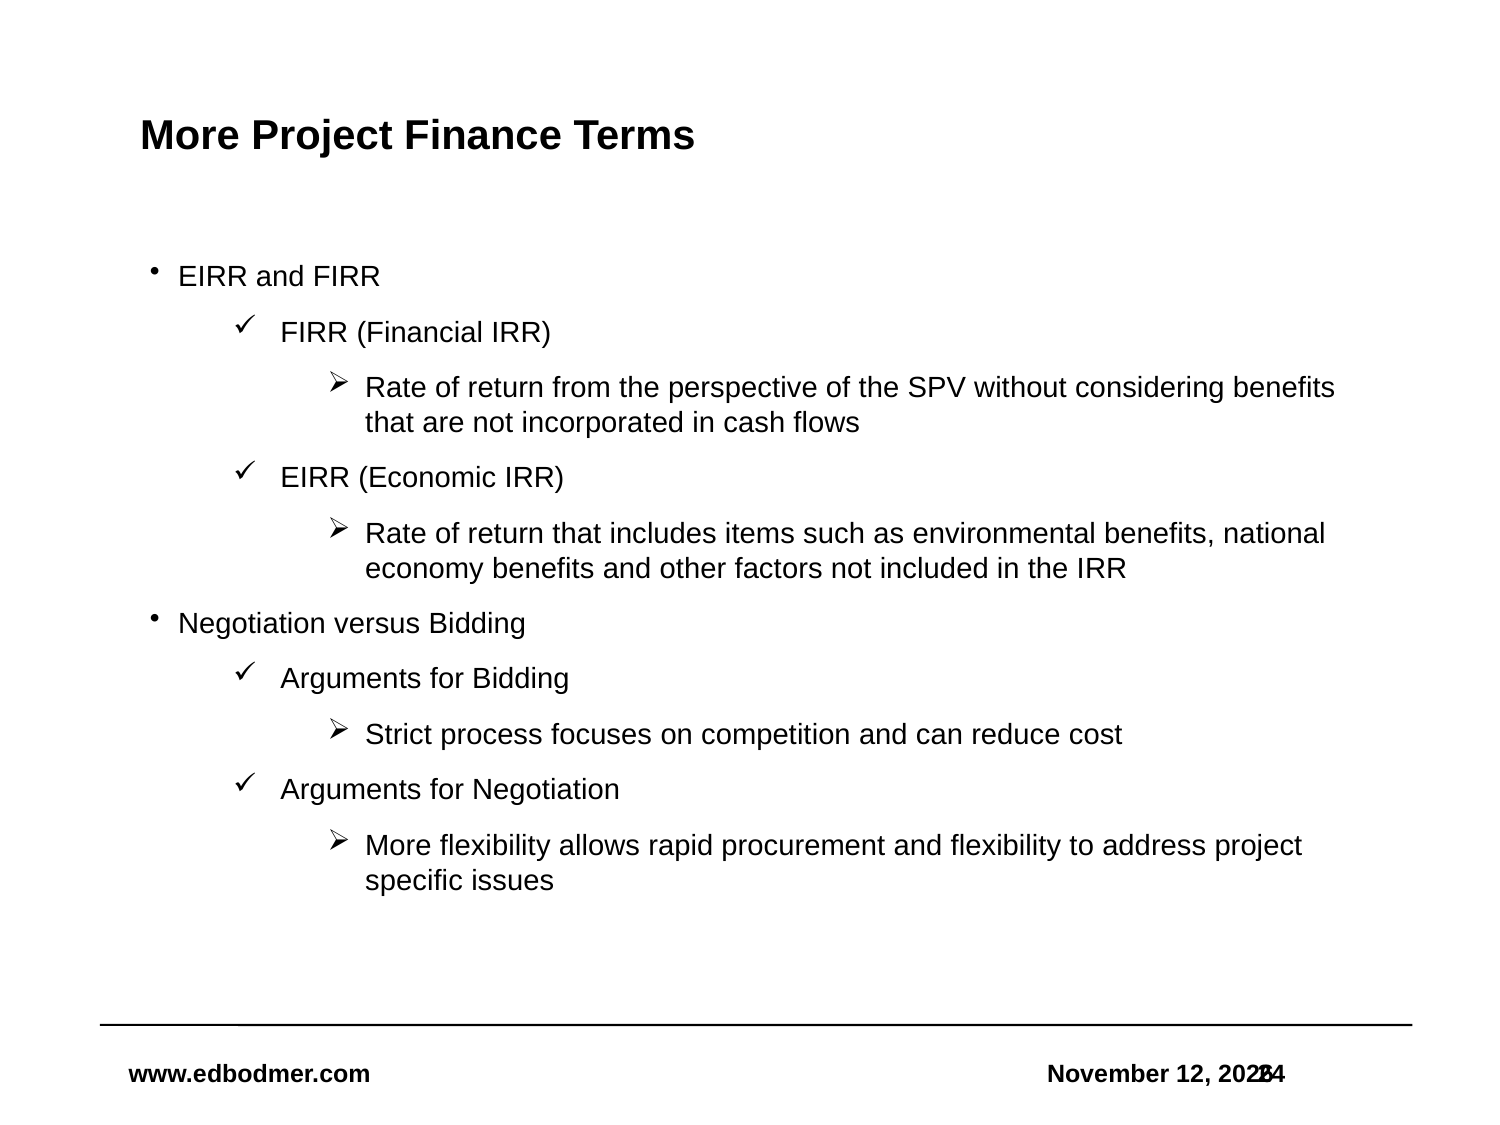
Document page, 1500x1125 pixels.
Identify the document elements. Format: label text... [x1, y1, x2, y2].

title More Project Finance Terms [124, 99, 1288, 226]
list EIRR and FIRR FIRR (Financial IRR) Rate of return from the perspective of the SPV without considering benefits that are not incorporated in cash flows EIRR (Economic IRR) Rate of return that includes items such as environmental benefits, national economy benefits and other factors not included in the IRR Negotiation versus Bidding Arguments for Bidding Strict process focuses on competition and can reduce cost Arguments for Negotiation More flexibility allows rapid procurement and flexibility to address project specific issues [124, 249, 1376, 1001]
